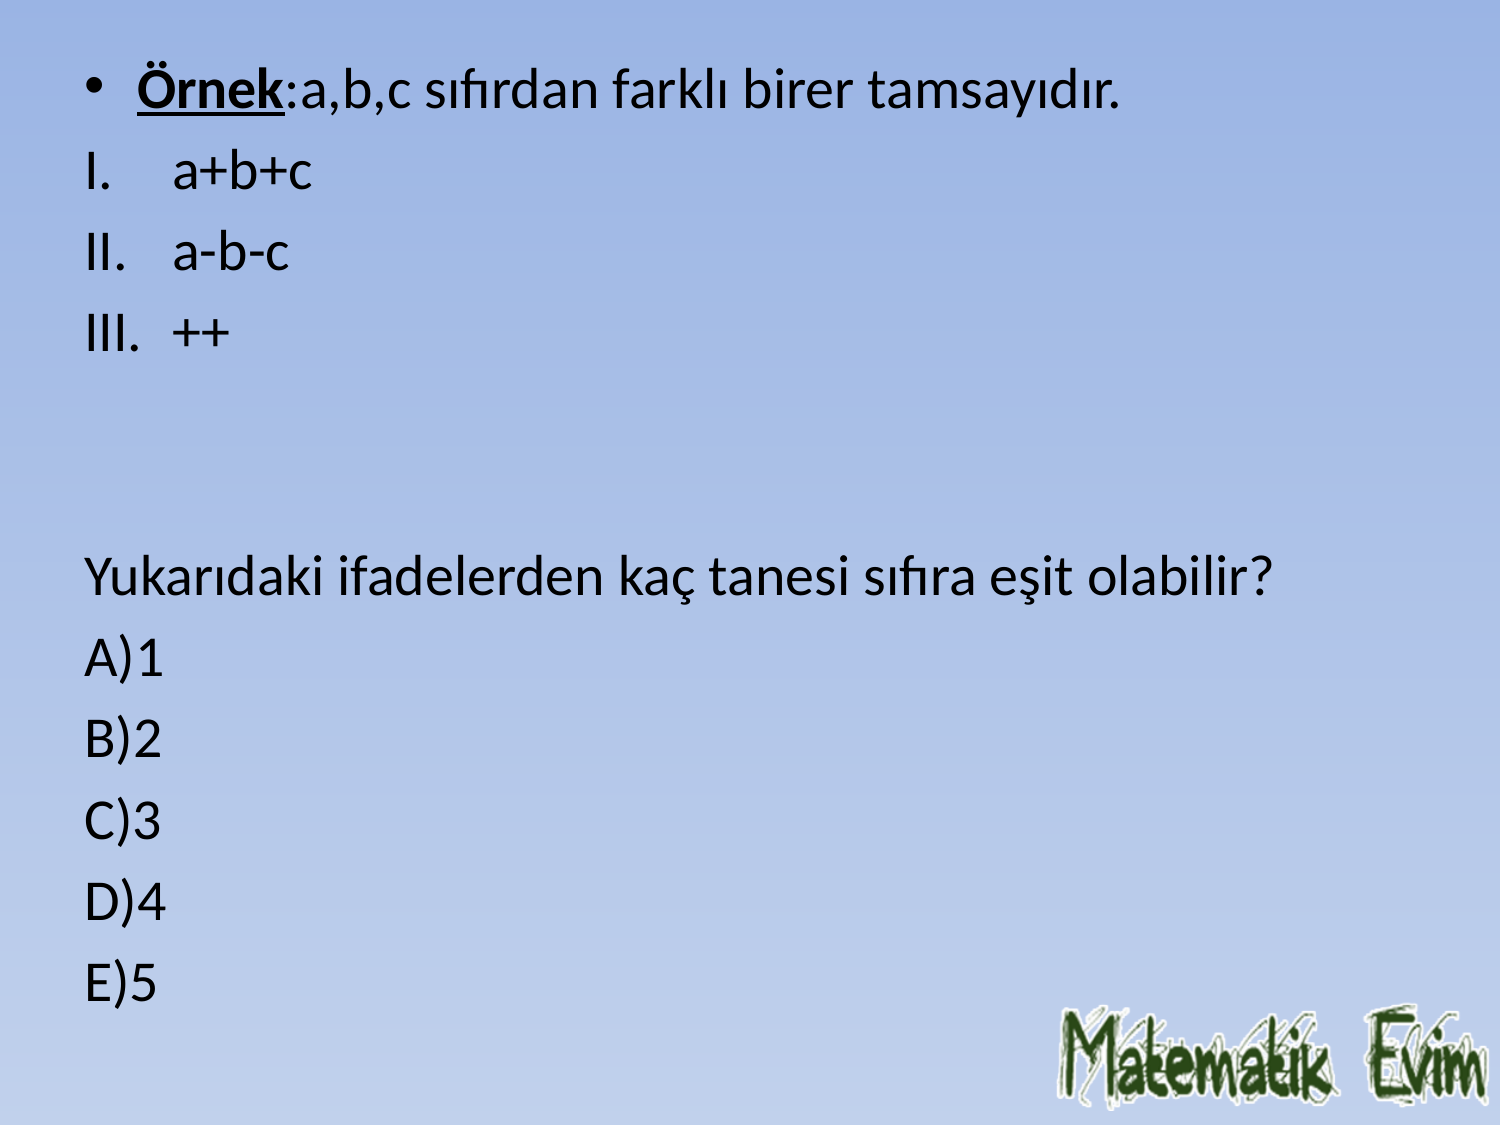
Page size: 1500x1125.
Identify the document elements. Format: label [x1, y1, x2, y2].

text_box [74, 137, 1425, 1005]
picture [1051, 999, 1495, 1111]
